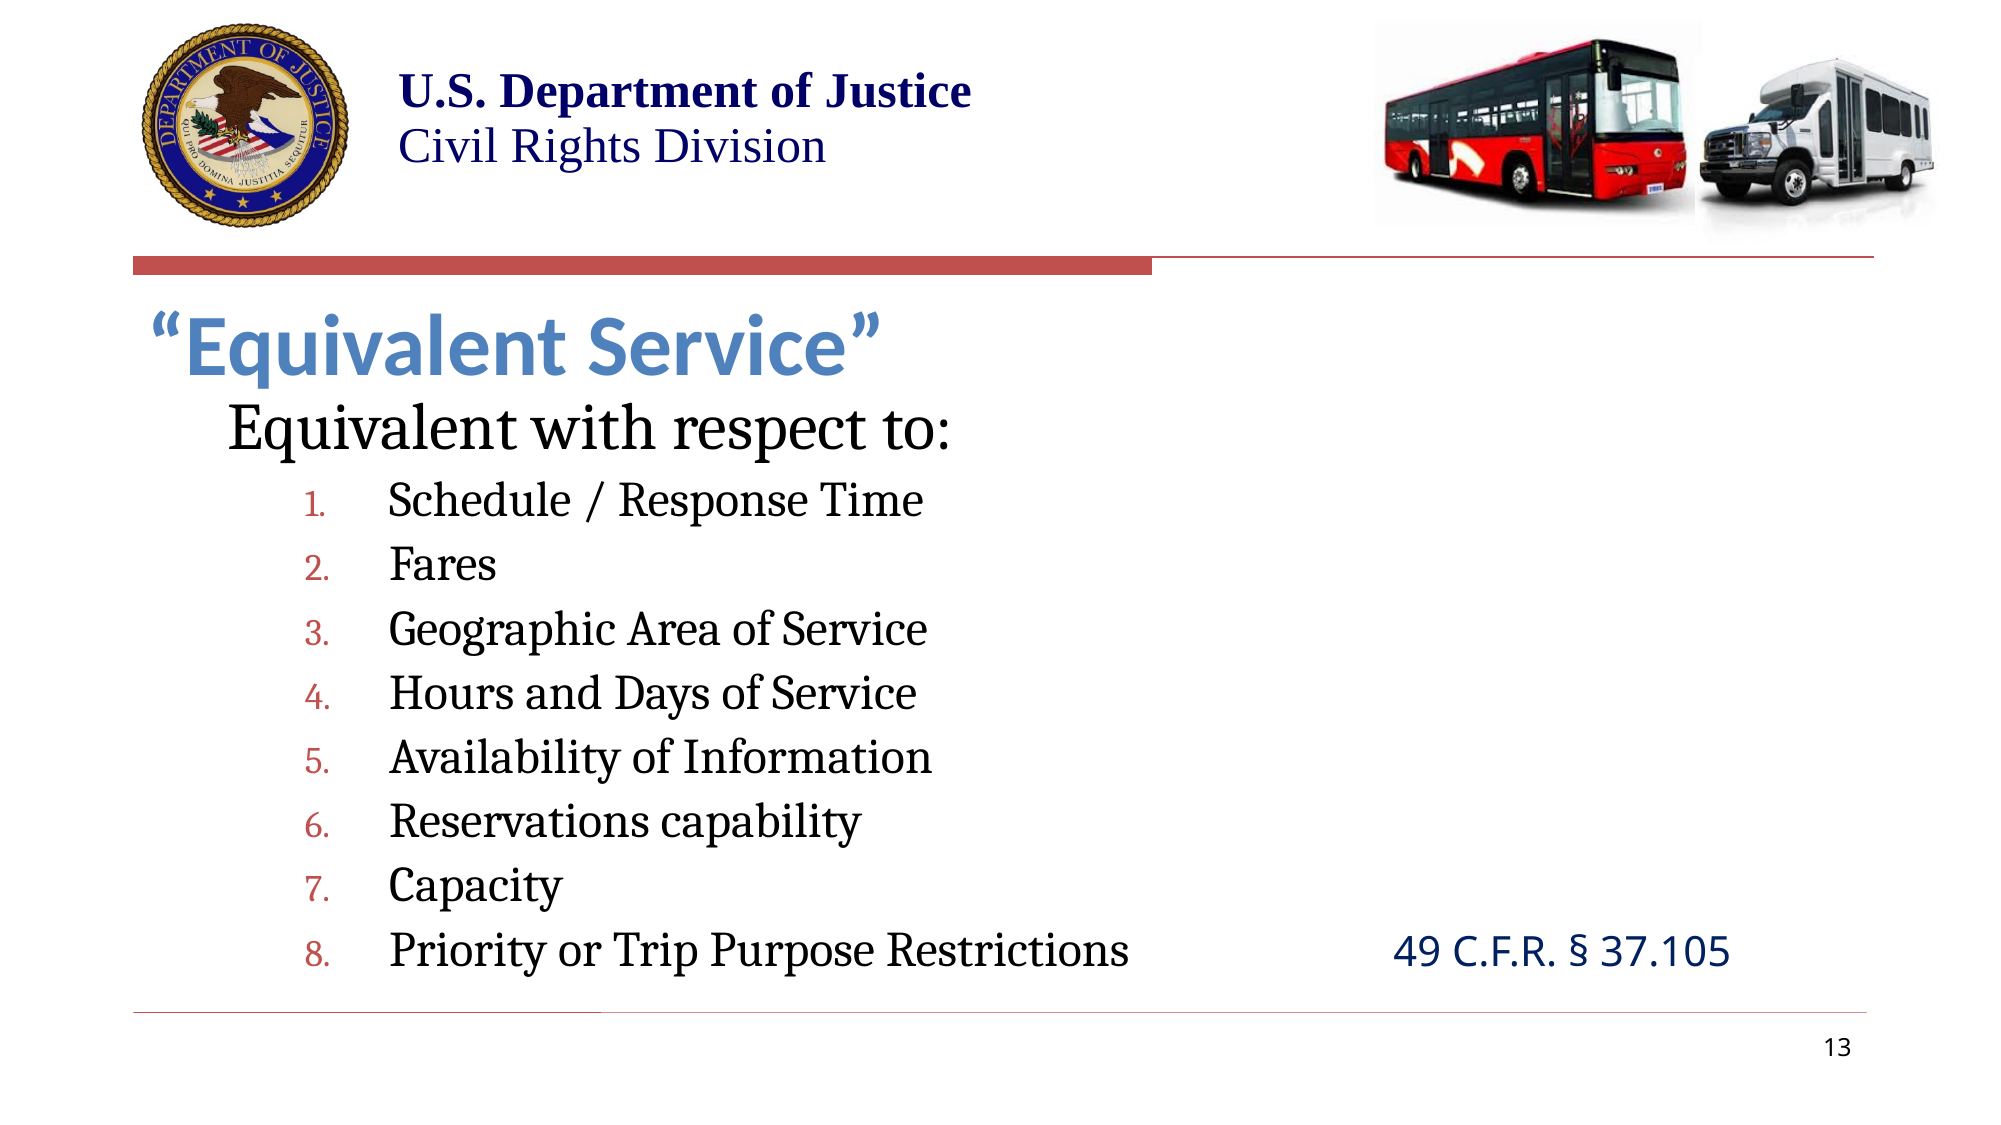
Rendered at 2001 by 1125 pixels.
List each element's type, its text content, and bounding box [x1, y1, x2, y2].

slide_number 13 [1433, 1024, 1867, 1103]
list Equivalent with respect to: Schedule / Response Time Fares Geographic Area of Service Hours and Days of Service Availability of Information Reservations capability Capacity Priority or Trip Purpose Restrictions 49 C.F.R. § 37.105 [212, 374, 1867, 863]
picture [132, 17, 363, 238]
picture [1374, 21, 1940, 245]
title “Equivalent Service” [132, 274, 1721, 401]
